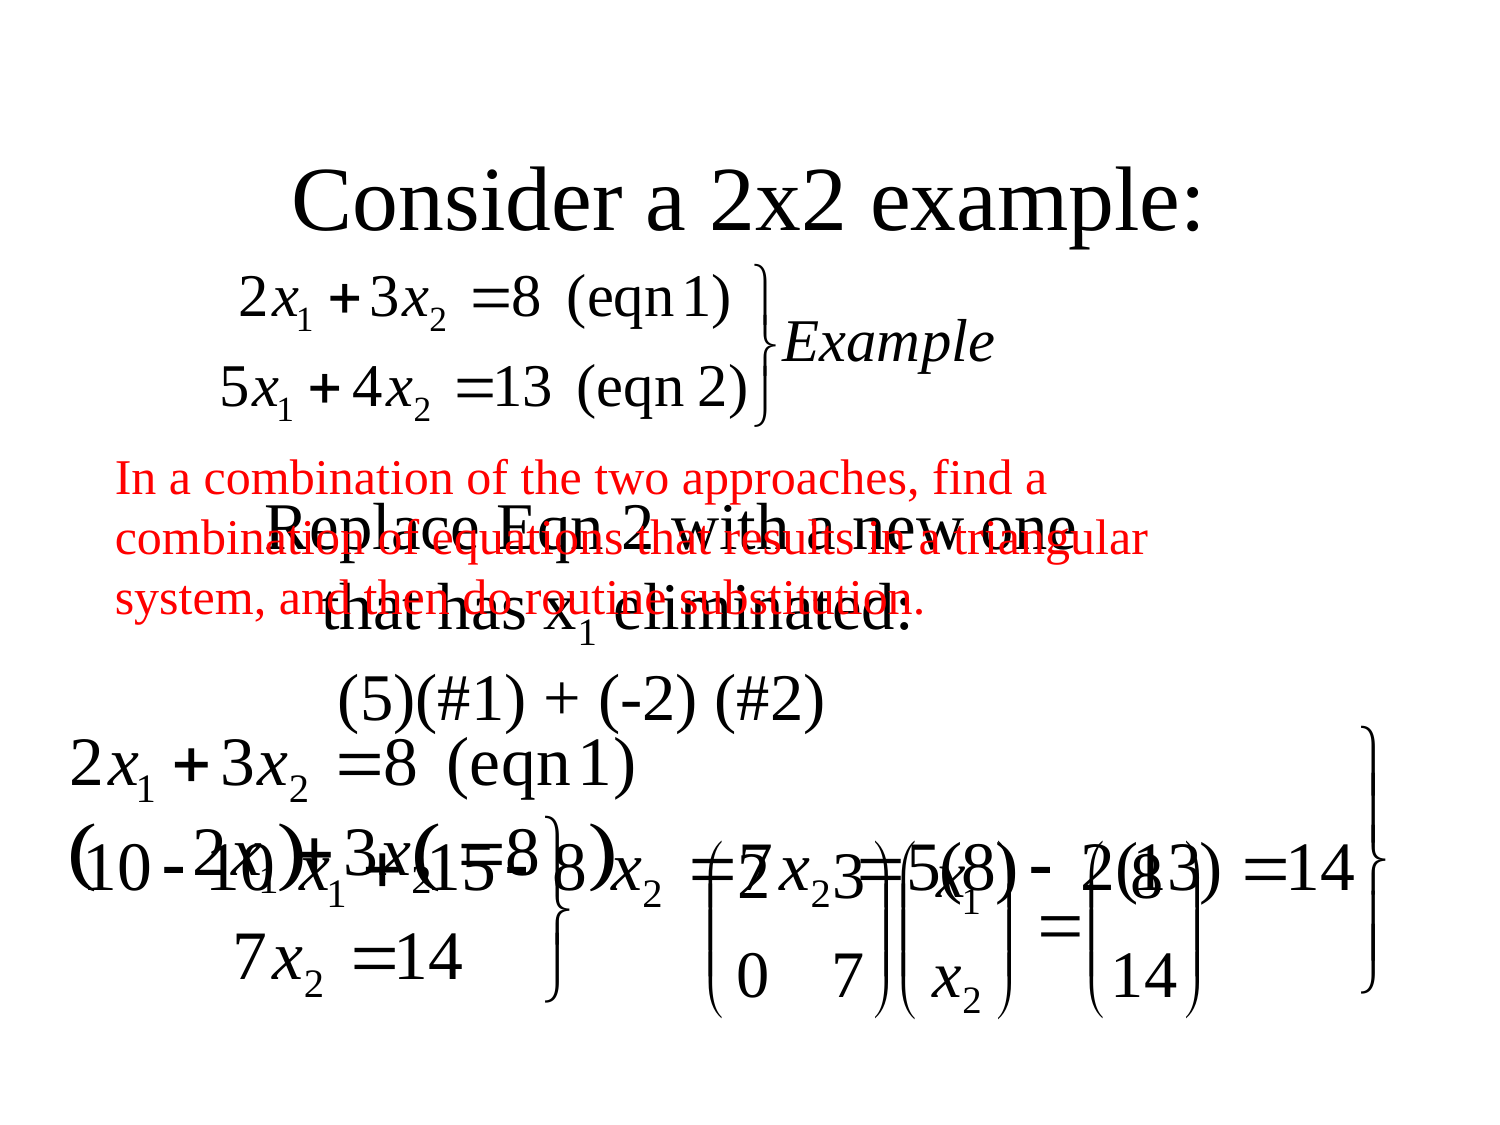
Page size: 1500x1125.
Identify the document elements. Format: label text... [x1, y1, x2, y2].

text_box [212, 249, 1022, 442]
title Consider a 2x2 example: [112, 99, 1388, 288]
list Replace Eqn 2 with a new one that has x1 eliminated: (5)(#1) + (-2) (#2) [249, 633, 1176, 708]
text_box In a combination of the two approaches, find a combination of equations that results in a triangular system, and then do routine substitution. [99, 437, 1325, 633]
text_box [181, 799, 588, 1020]
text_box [695, 824, 1217, 1036]
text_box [58, 709, 1400, 1011]
